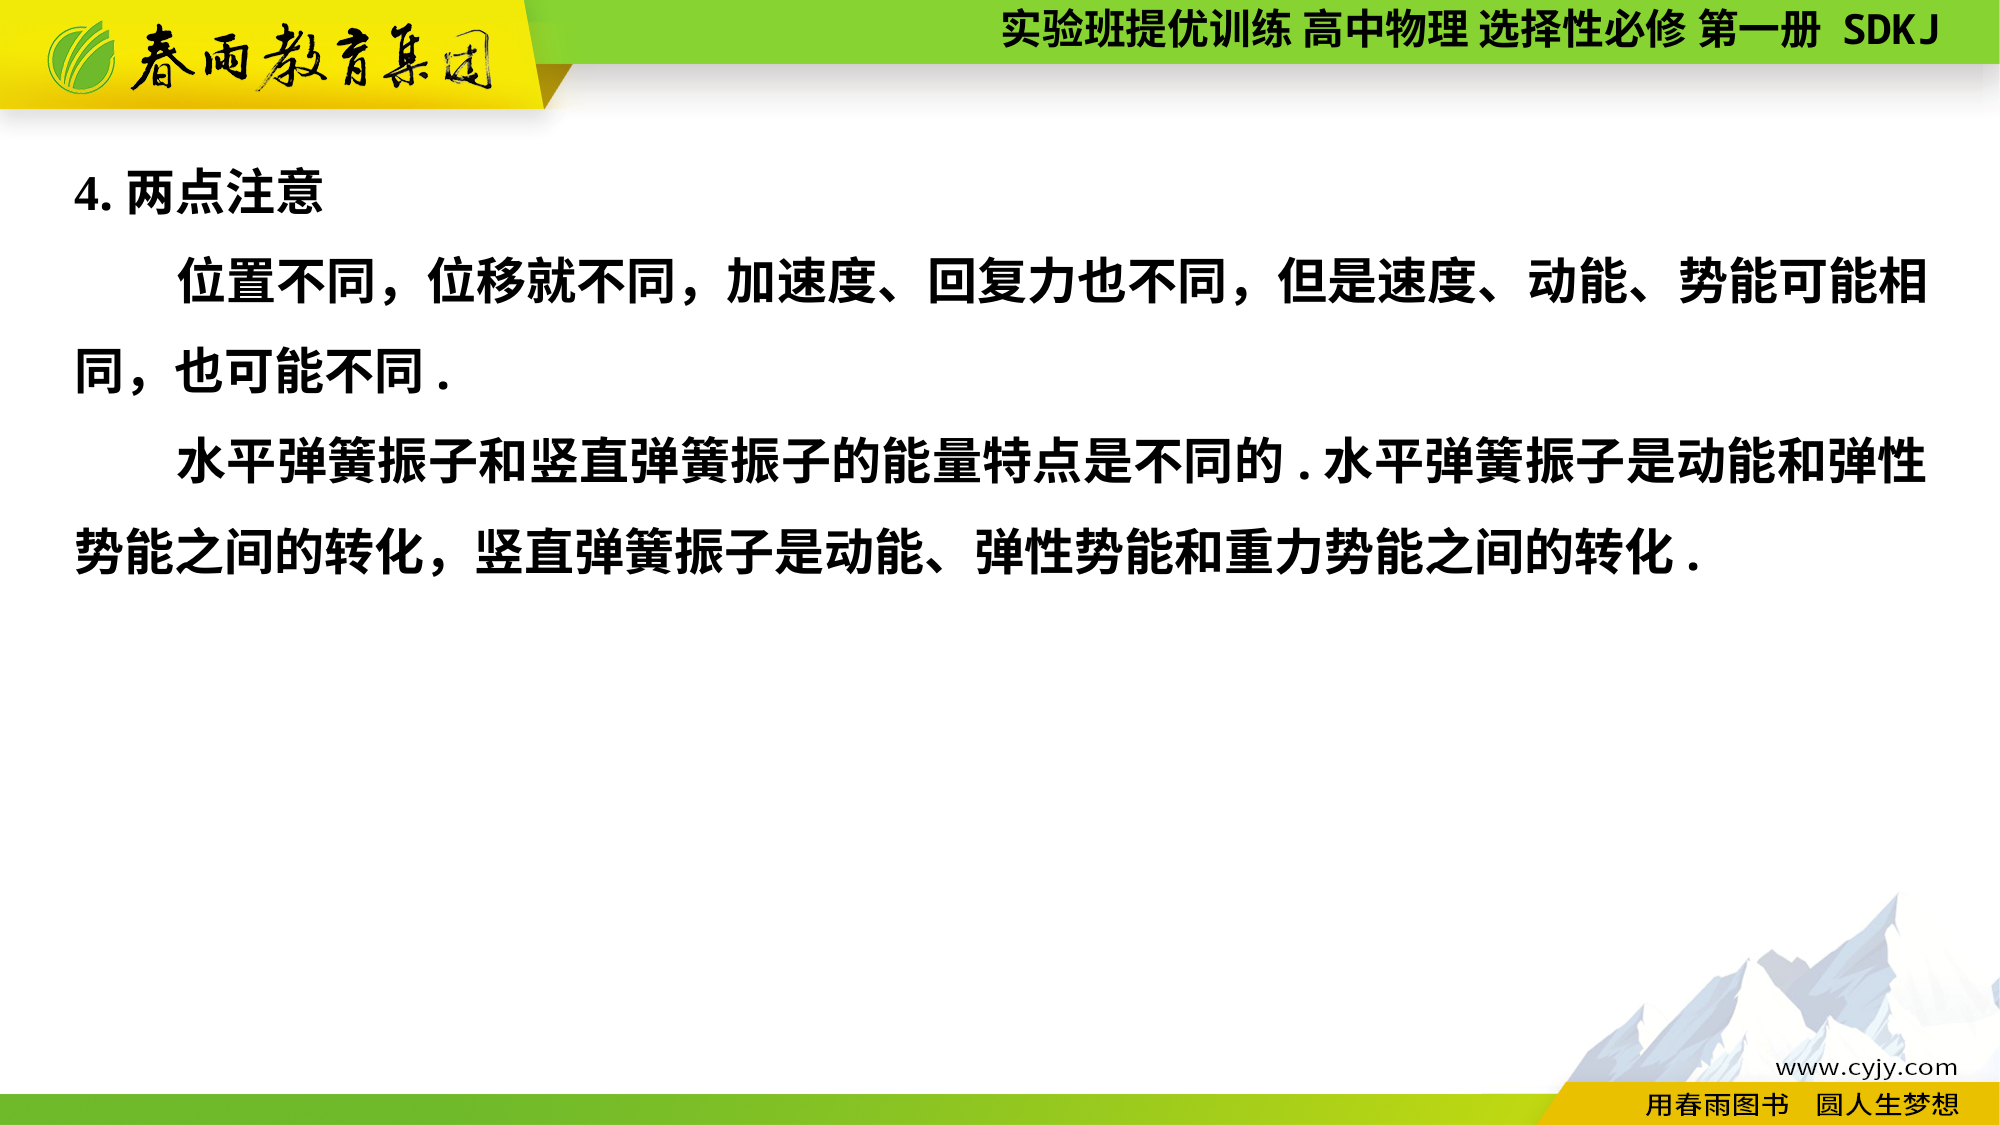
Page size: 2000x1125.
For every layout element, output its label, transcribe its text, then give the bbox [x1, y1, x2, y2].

list 4.两点注意 位置不同，位移就不同，加速度、回复力也不同，但是速度、动能、势能可能相同，也可能不同. 水平弹簧振子和竖直弹簧振子的能量特点是不同的.水平弹簧振子是动能和弹性势能之间的转化，竖直弹簧振子是动能、弹性势能和重力势能之间的转化. [59, 122, 1944, 592]
picture [0, 0, 2000, 1125]
